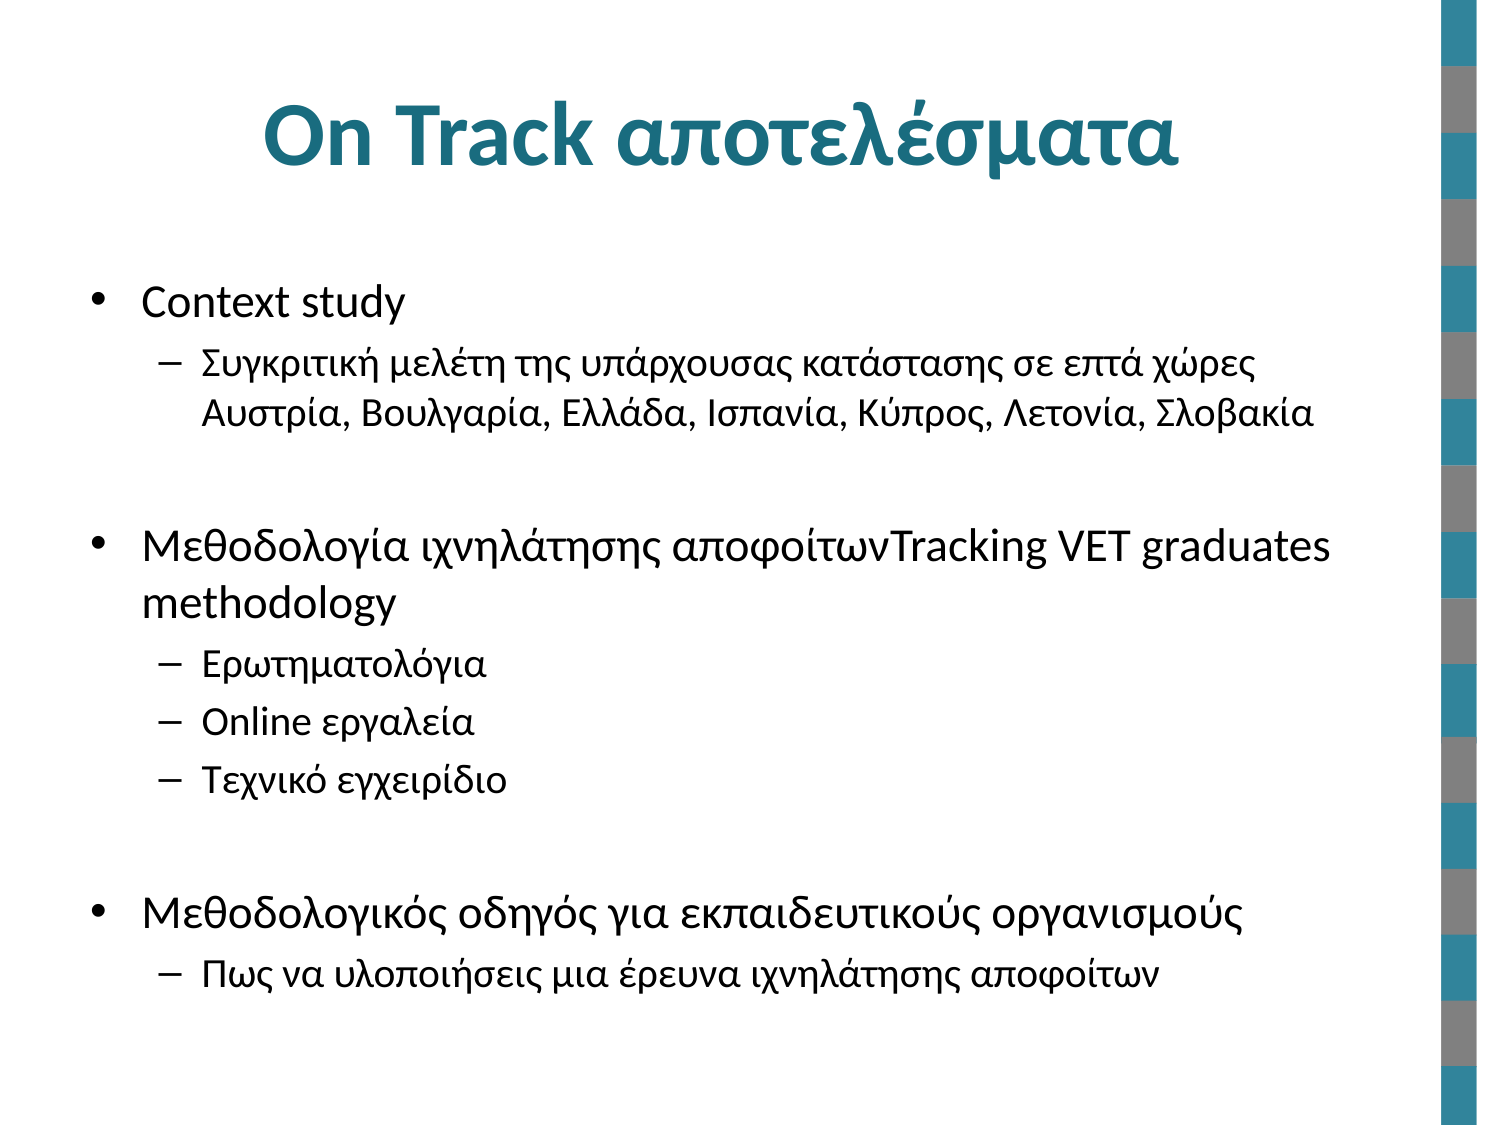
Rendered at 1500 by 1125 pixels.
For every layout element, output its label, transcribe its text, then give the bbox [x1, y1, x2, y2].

title On Track αποτελέσματα [46, 35, 1397, 223]
list Context study Συγκριτική μελέτη της υπάρχουσας κατάστασης σε επτά χώρες Αυστρία, Βουλγαρία, Ελλάδα, Ισπανία, Κύπρος, Λετονία, Σλοβακία Μεθοδολογία ιχνηλάτησης αποφοίτωνTracking VET graduates methodology Ερωτηματολόγια Online εργαλεία Τεχνικό εγχειρίδιο Μεθοδολογικός οδηγός για εκπαιδευτικούς οργανισμούς Πως να υλοποιήσεις μια έρευνα ιχνηλάτησης αποφοίτων [75, 262, 1425, 1005]
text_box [1441, 0, 1477, 1125]
